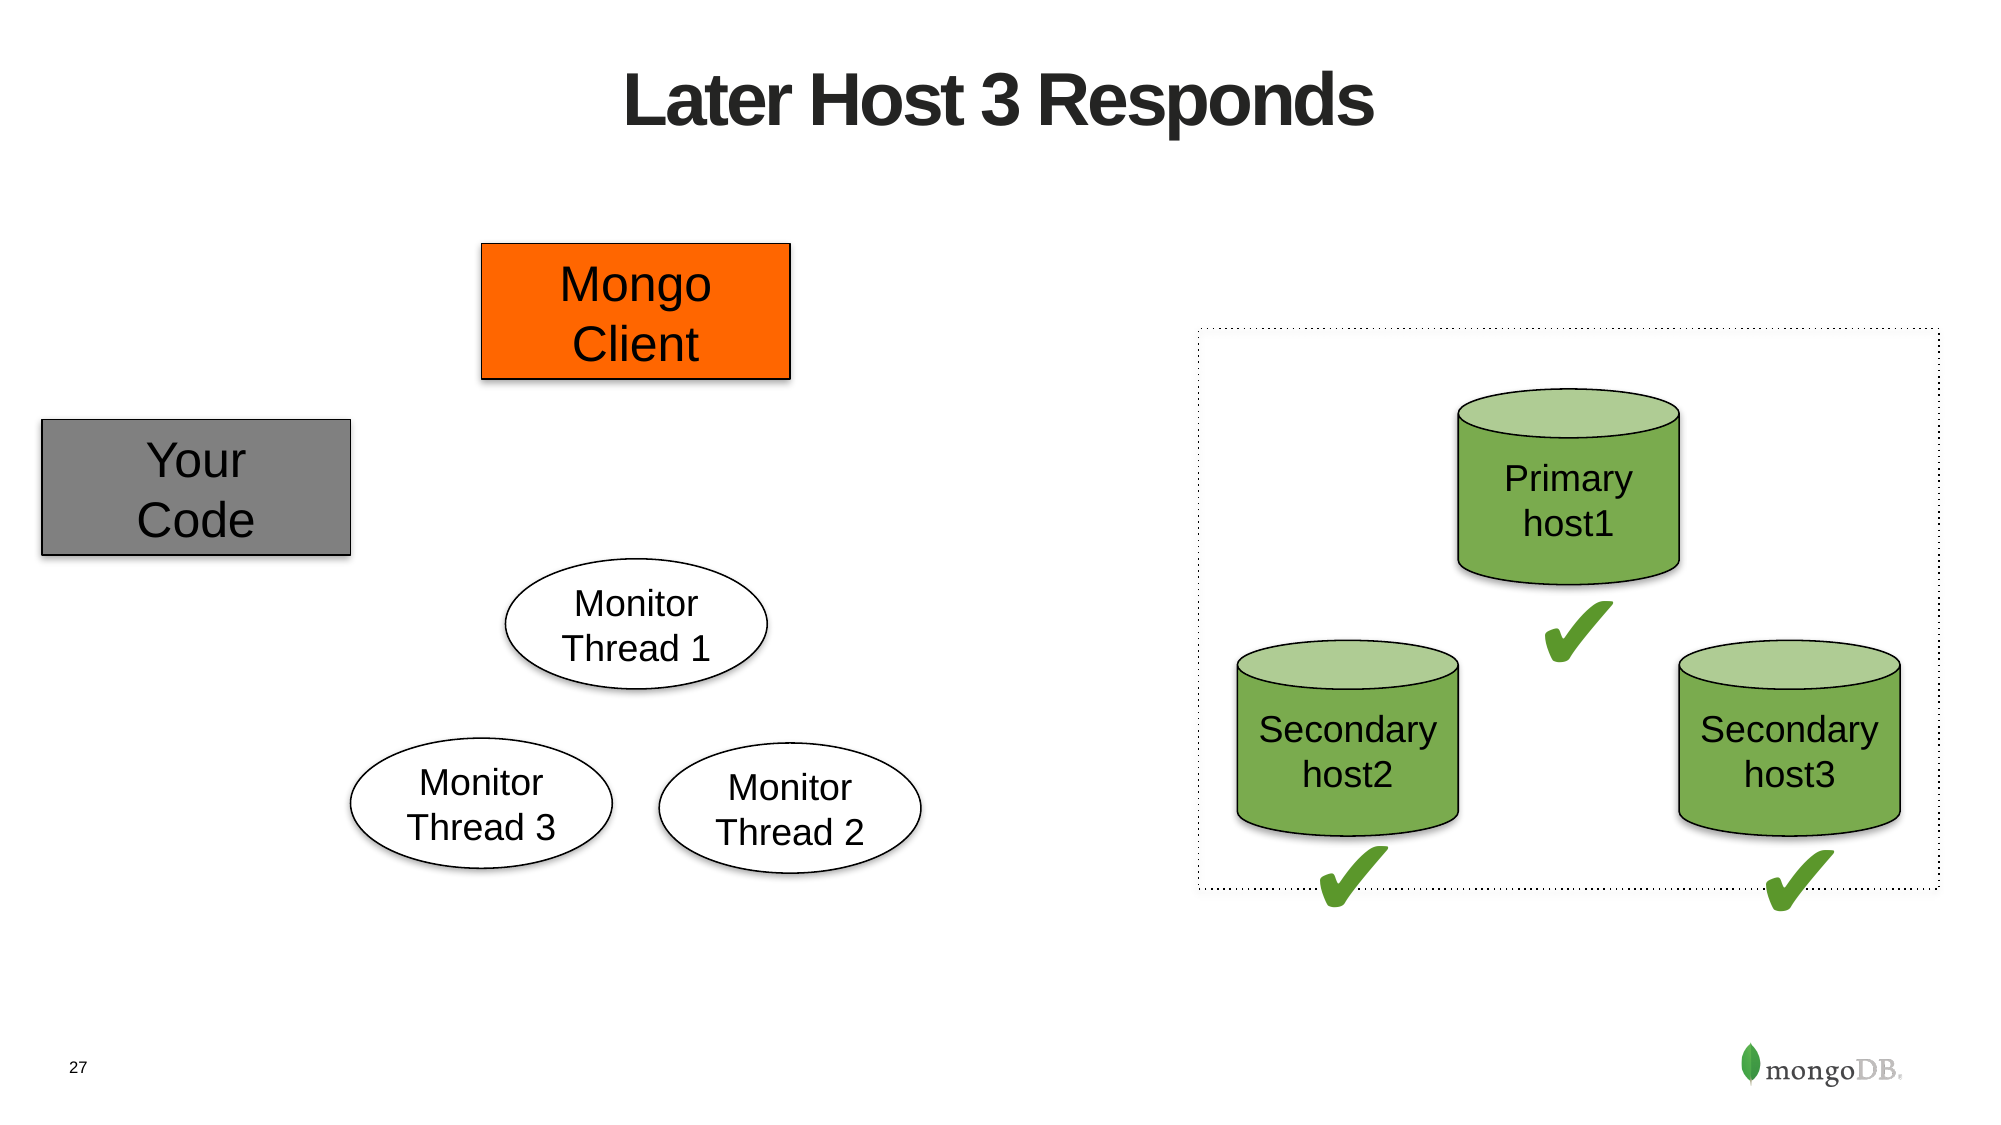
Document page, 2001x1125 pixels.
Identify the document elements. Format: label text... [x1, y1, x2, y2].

text_box ✔ [1292, 898, 1400, 948]
text_box Monitor Thread 3 [349, 737, 614, 870]
text_box Monitor Thread 1 [504, 558, 769, 690]
text_box Monitor Thread 2 [658, 742, 922, 874]
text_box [1198, 328, 1940, 890]
title Later Host 3 Responds [99, 1, 1900, 190]
text_box ✔ [1739, 898, 1847, 951]
text_box Your Code [41, 419, 351, 556]
text_box Mongo Client [481, 243, 791, 380]
